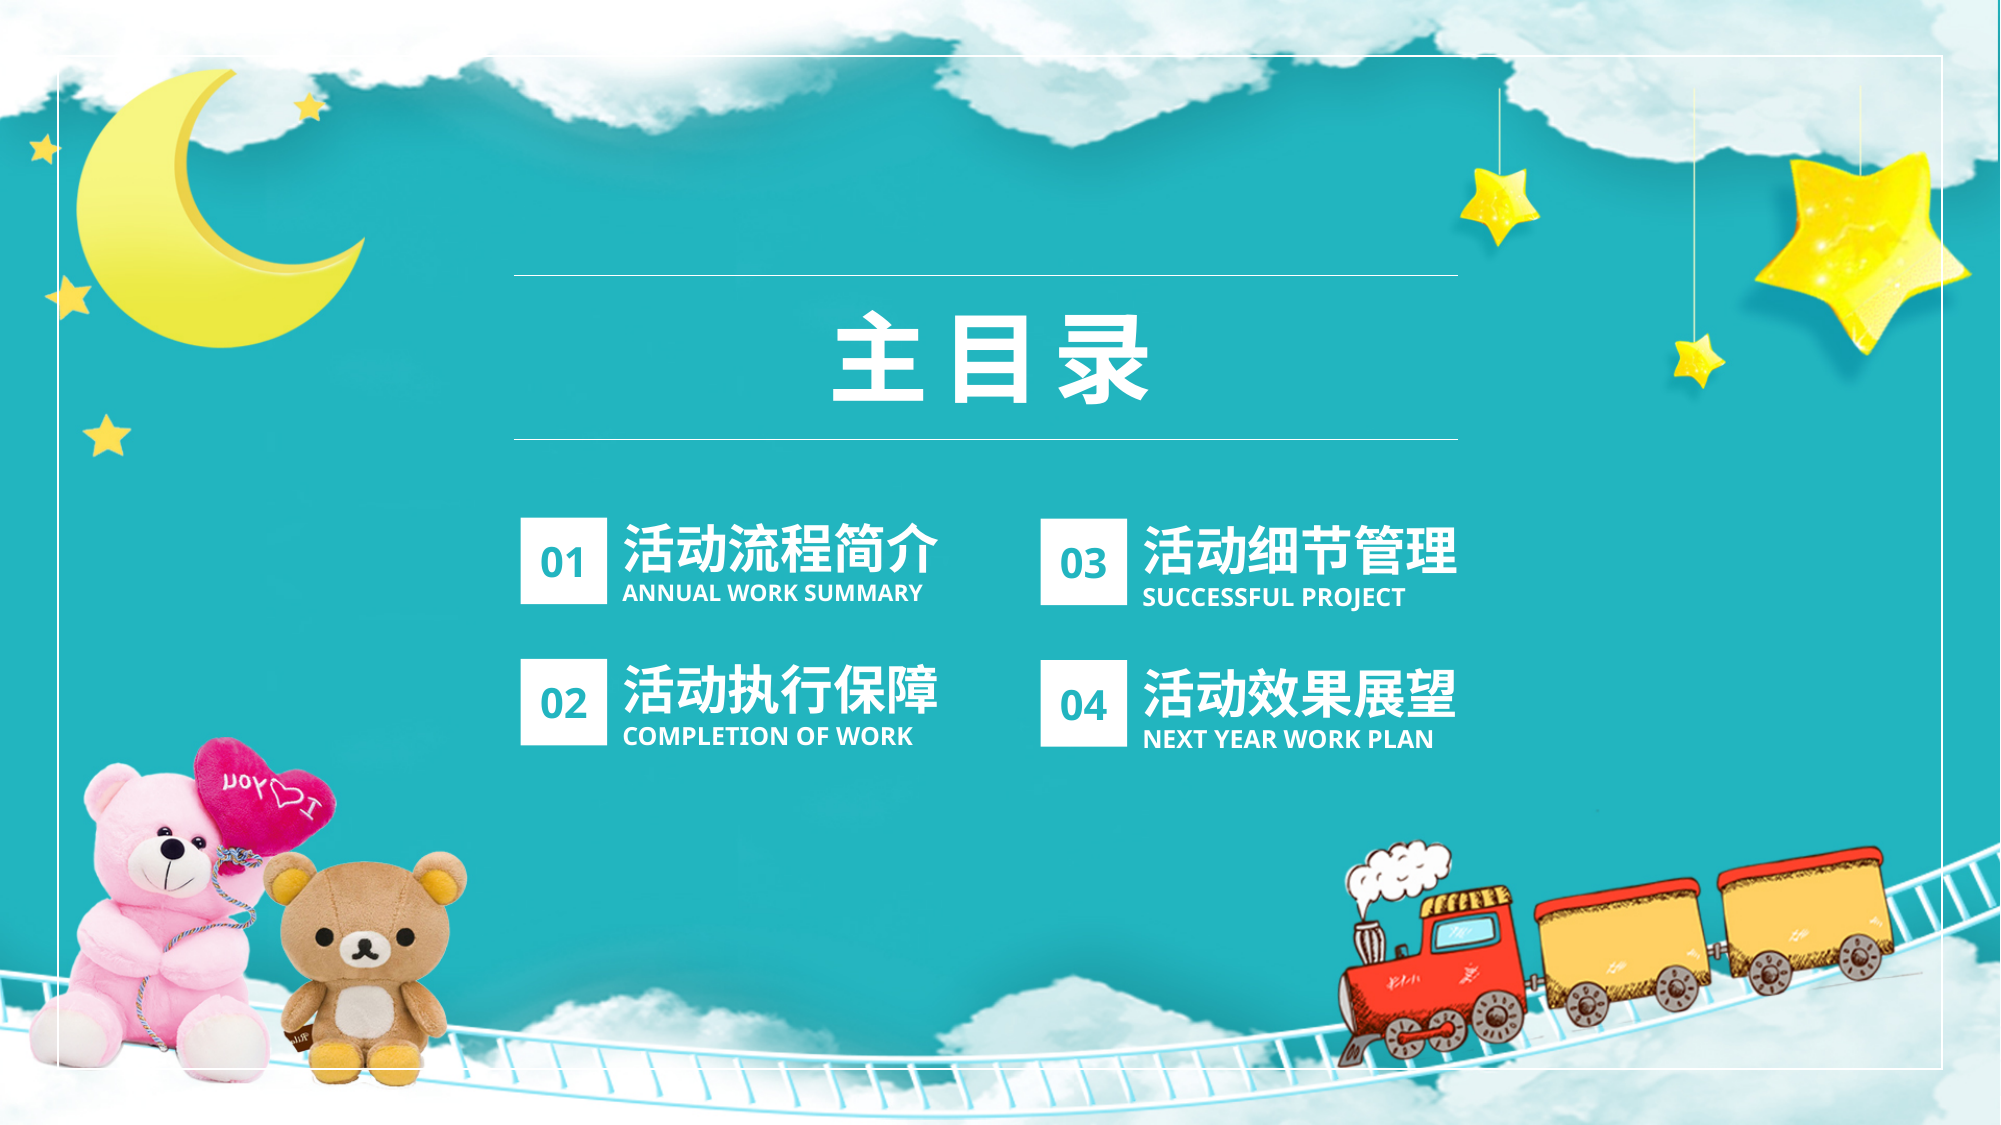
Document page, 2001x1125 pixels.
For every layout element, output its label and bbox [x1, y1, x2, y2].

text_box [520, 513, 1547, 755]
picture [0, 0, 2001, 1125]
text_box [513, 275, 1458, 440]
